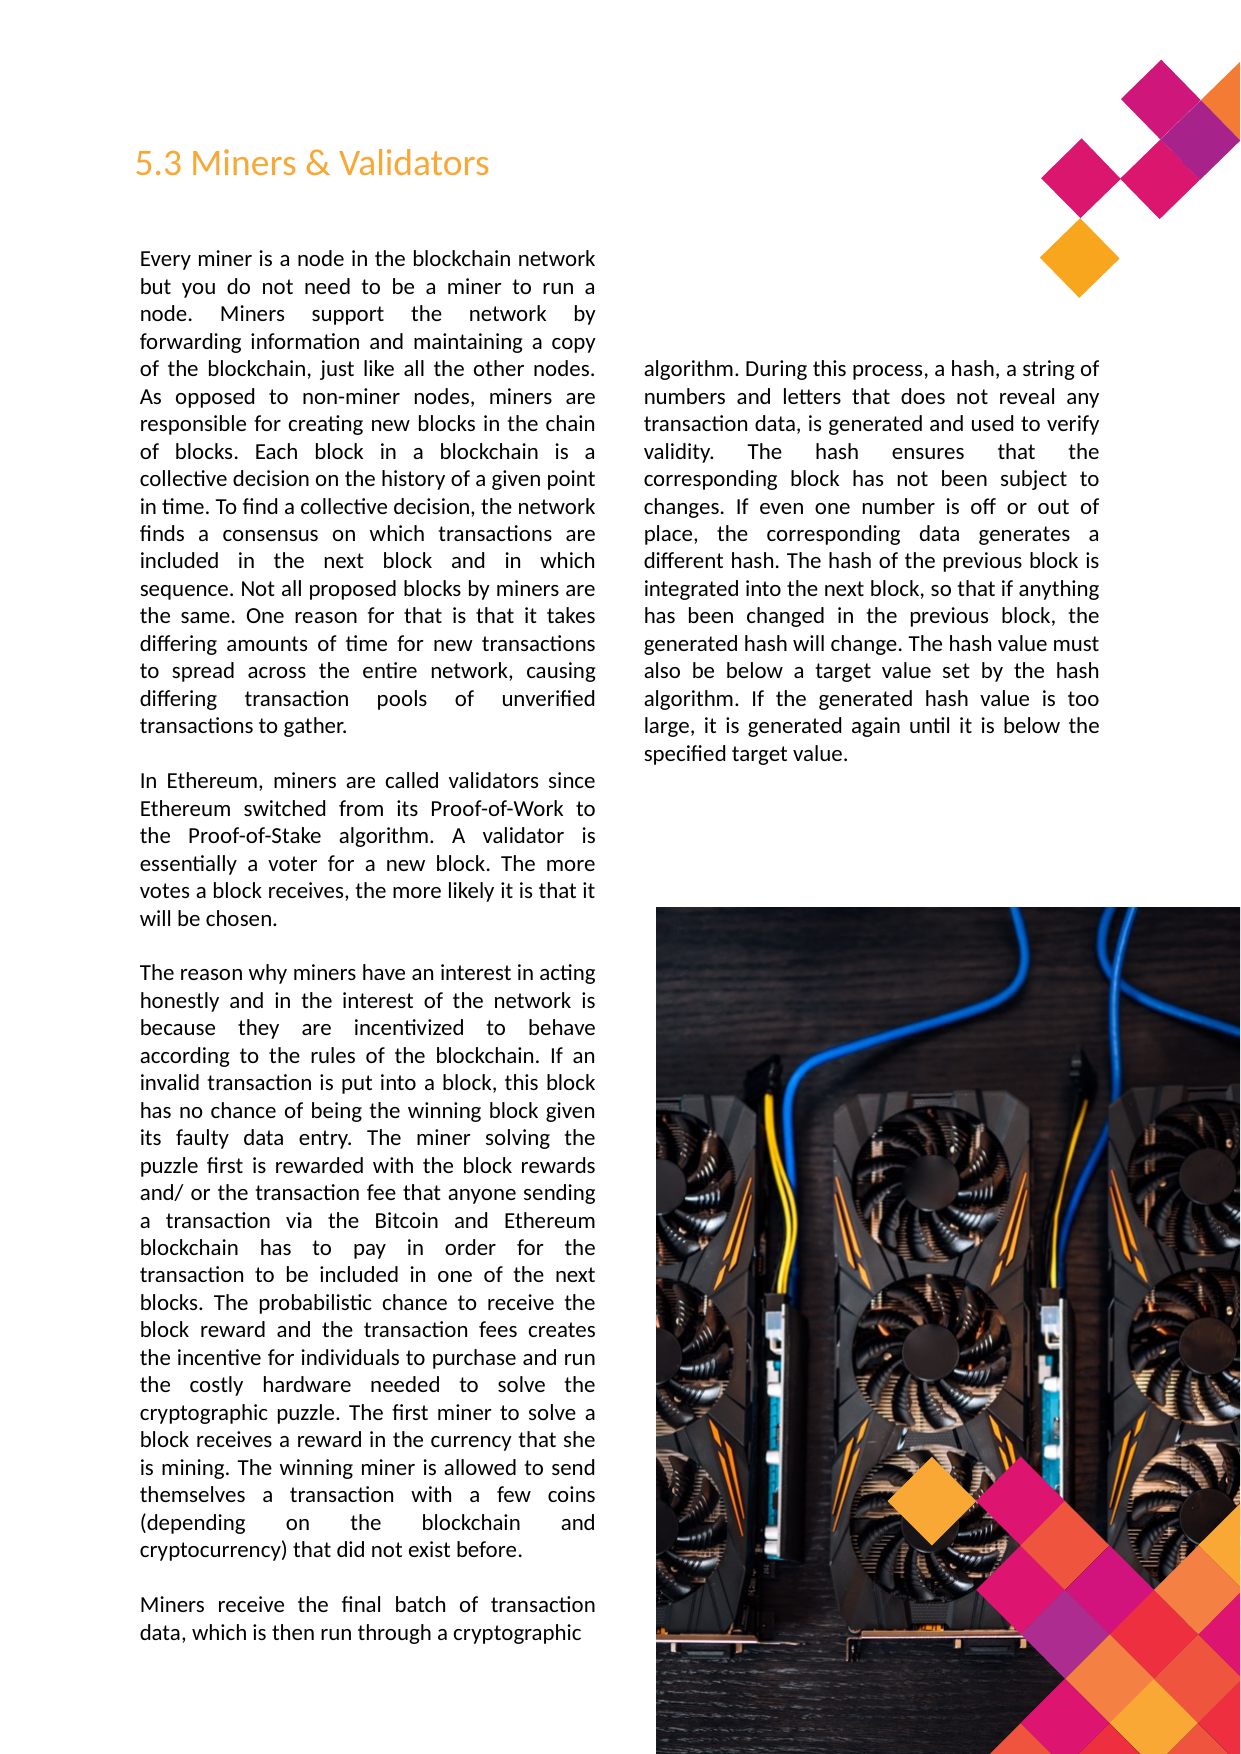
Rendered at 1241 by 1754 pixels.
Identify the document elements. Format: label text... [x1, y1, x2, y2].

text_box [900, 1456, 1241, 1754]
text_box 5.3 Miners & Validators [119, 130, 1113, 209]
text_box Every miner is a node in the blockchain network but you do not need to be a miner to run a node. Miners support the network by forwarding information and maintaining a copy of the blockchain, just like all the other nodes. As opposed to non-miner nodes, miners are responsible for creating new blocks in the chain of blocks. Each block in a blockchain is a collective decision on the history of a given point in time. To find a collective decision, the network finds a consensus on which transactions are included in the next block and in which sequence. Not all proposed blocks by miners are the same. One reason for that is that it takes differing amounts of time for new transactions to spread across the entire network, causing differing transaction pools of unverified transactions to gather. In Ethereum, miners are called validators since Ethereum switched from its Proof-of-Work to the Proof-of-Stake algorithm. A validator is essentially a voter for a new block. The more votes a block receives, the more likely it is that it will be chosen. The reason why miners have an interest in acting honestly and in the interest of the network is because they are incentivized to behave according to the rules of the blockchain. If an invalid transaction is put into a block, this block has no chance of being the winning block given its faulty data entry. The miner solving the puzzle first is rewarded with the block rewards and/ or the transaction fee that anyone sending a transaction via the Bitcoin and Ethereum blockchain has to pay in order for the transaction to be included in one of the next blocks. The probabilistic chance to receive the block reward and the transaction fees creates the incentive for individuals to purchase and run the costly hardware needed to solve the cryptographic puzzle. The first miner to solve a block receives a reward in the currency that she is mining. The winning miner is allowed to send themselves a transaction with a few coins (depending on the blockchain and cryptocurrency) that did not exist before. Miners receive the final batch of transaction data, which is then run through a cryptographic algorithm. During this process, a hash, a string of numbers and letters that does not reveal any transaction data, is generated and used to verify validity. The hash ensures that the corresponding block has not been subject to changes. If even one number is off or out of place, the corresponding data generates a different hash. The hash of the previous block is integrated into the next block, so that if anything has been changed in the previous block, the generated hash will change. The hash value must also be below a target value set by the hash algorithm. If the generated hash value is too large, it is generated again until it is below the specified target value. [124, 236, 1116, 1675]
picture [656, 907, 1241, 1754]
